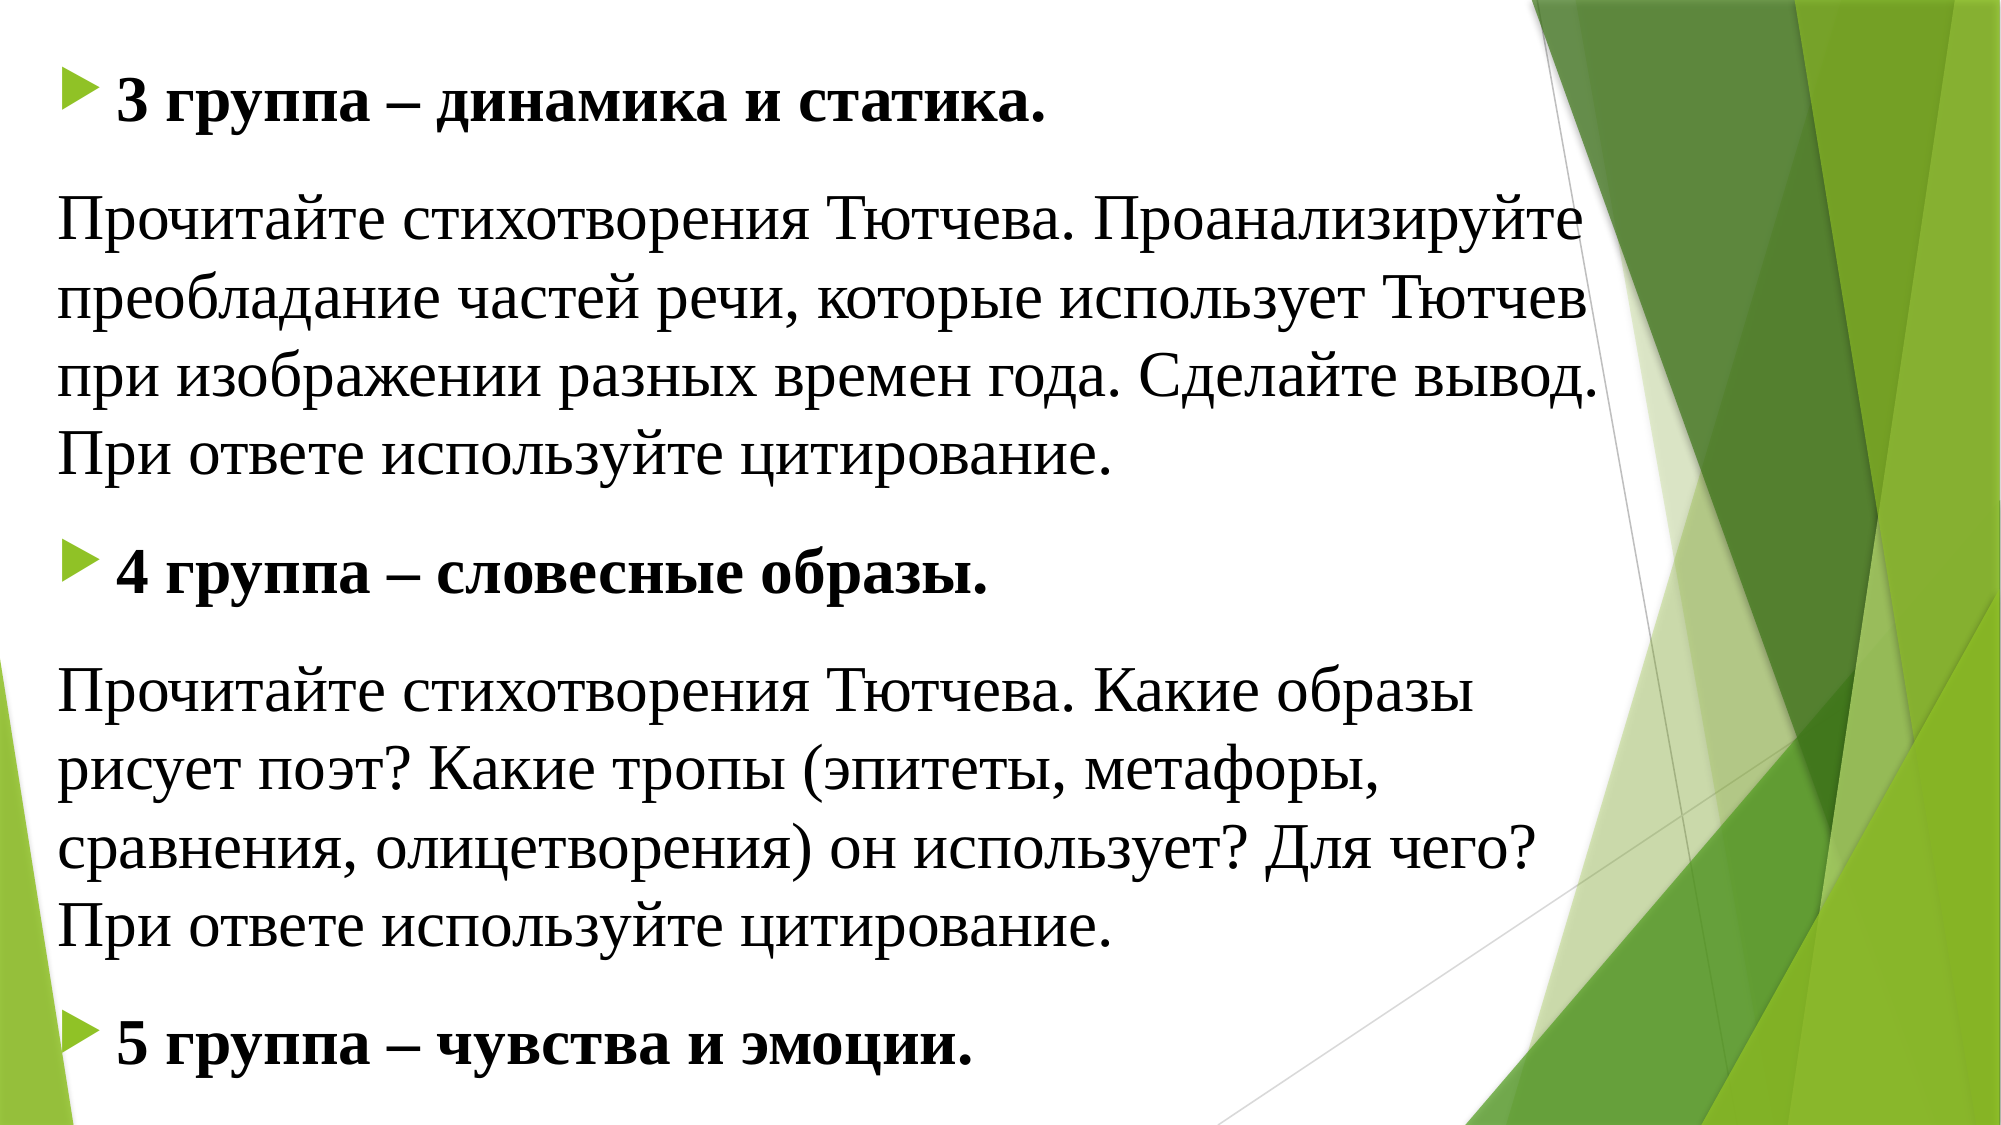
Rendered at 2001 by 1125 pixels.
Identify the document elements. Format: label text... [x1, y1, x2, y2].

list 3 группа – динамика и статика. Прочитайте стихотворения Тютчева. Проанализируйте преобладание частей речи, которые использует Тютчев при изображении разных времен года. Сделайте вывод. При ответе используйте цитирование. 4 группа – словесные образы. Прочитайте стихотворения Тютчева. Какие образы рисует поэт? Какие тропы (эпитеты, метафоры, сравнения, олицетворения) он использует? Для чего? При ответе используйте цитирование. 5 группа – чувства и эмоции. [42, 48, 1633, 1101]
